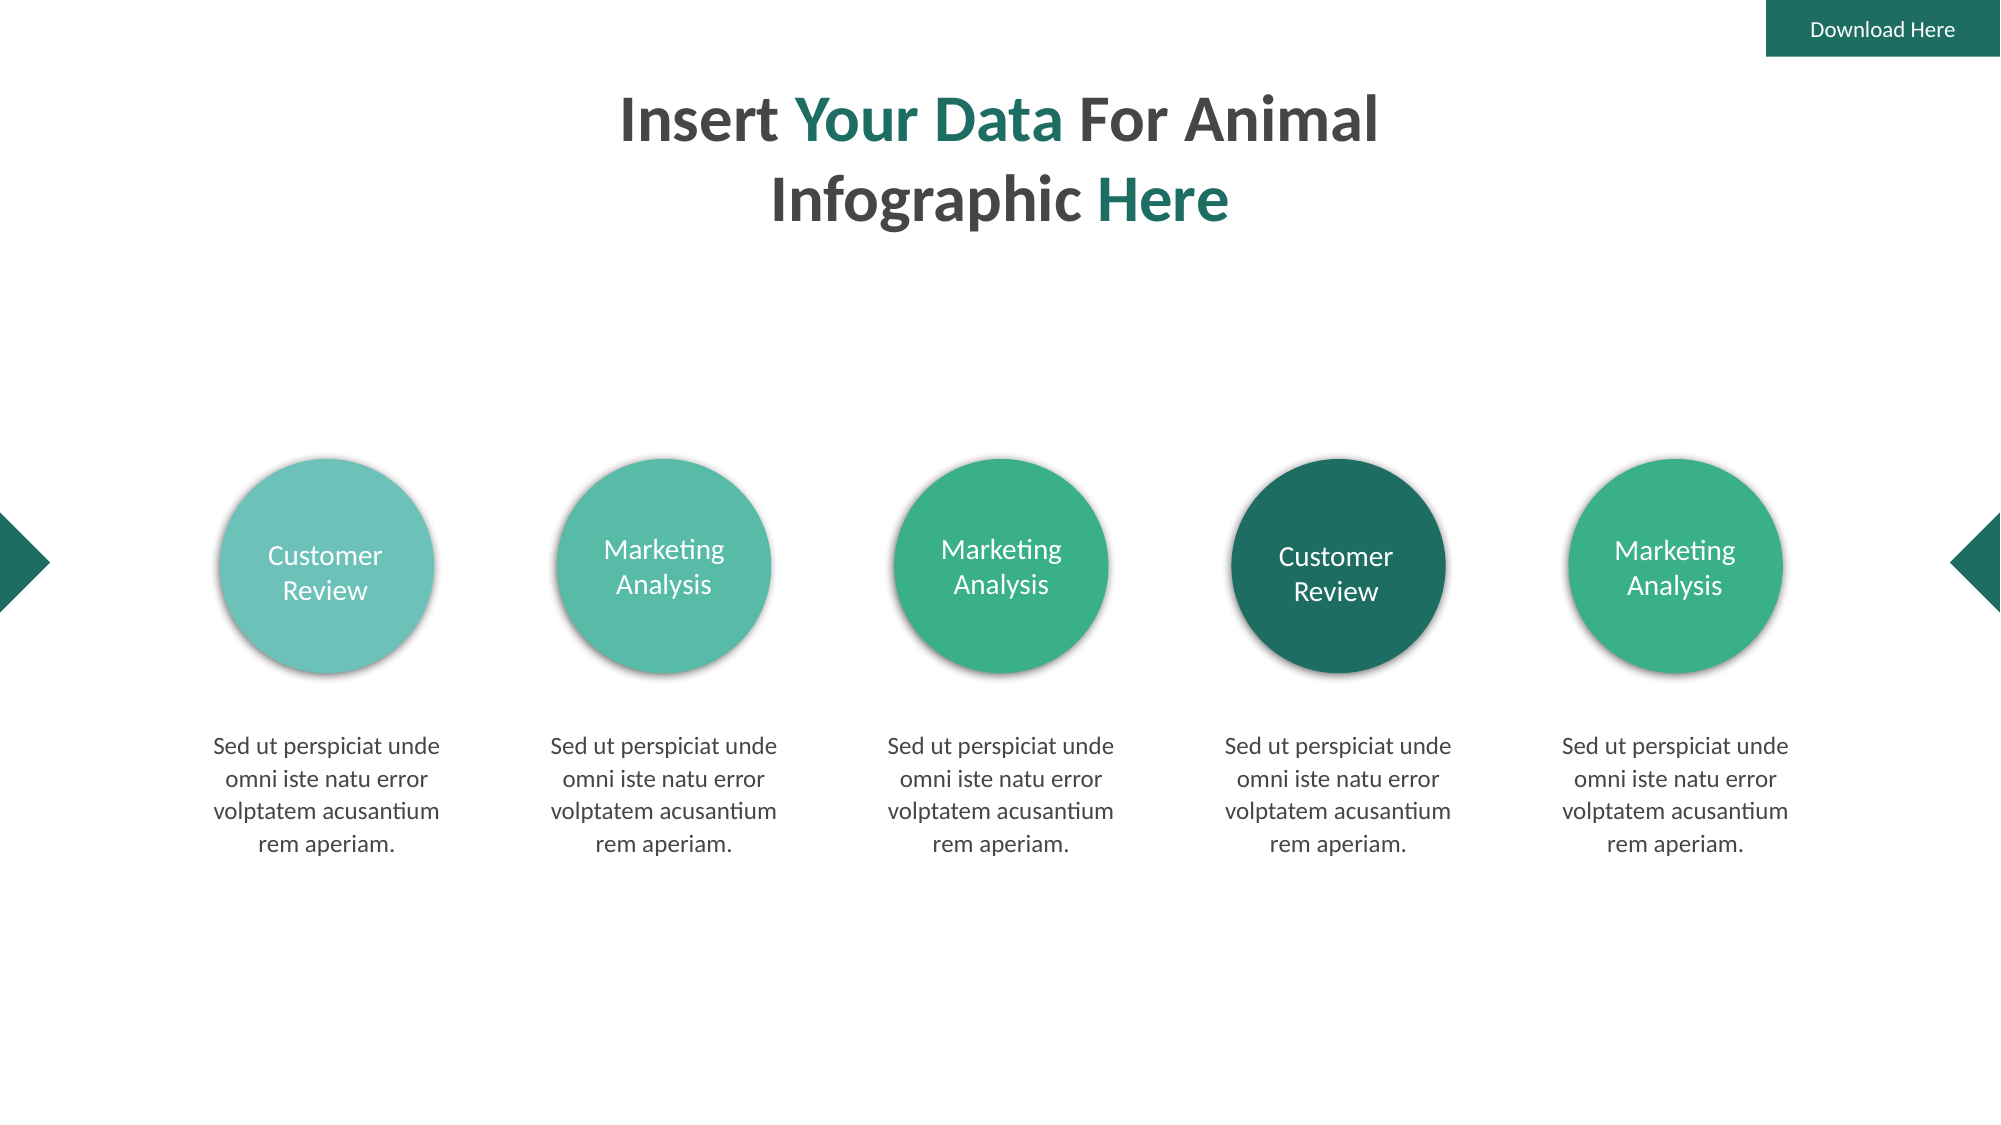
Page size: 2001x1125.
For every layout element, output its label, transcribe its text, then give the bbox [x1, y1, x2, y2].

text_box Sed ut perspiciat unde omni iste natu error volptatem acusantium rem aperiam. [860, 718, 1142, 866]
text_box Download Here [1765, 0, 2000, 58]
text_box [894, 458, 1109, 674]
text_box Insert Your Data For Animal Infographic Here [505, 67, 1495, 243]
text_box Sed ut perspiciat unde omni iste natu error volptatem acusantium rem aperiam. [1535, 718, 1817, 866]
text_box Sed ut perspiciat unde omni iste natu error volptatem acusantium rem aperiam. [1197, 718, 1480, 866]
text_box Customer Review [240, 529, 411, 614]
text_box Sed ut perspiciat unde omni iste natu error volptatem acusantium rem aperiam. [186, 718, 468, 866]
text_box Marketing Analysis [572, 523, 756, 608]
text_box [0, 510, 52, 615]
text_box [1948, 510, 2000, 615]
text_box Customer Review [1251, 529, 1422, 615]
text_box [219, 458, 435, 674]
text_box [1568, 458, 1783, 674]
text_box Sed ut perspiciat unde omni iste natu error volptatem acusantium rem aperiam. [523, 718, 805, 866]
text_box Marketing Analysis [1583, 523, 1767, 609]
text_box [557, 458, 772, 674]
text_box [1231, 458, 1446, 674]
text_box Marketing Analysis [910, 523, 1093, 608]
